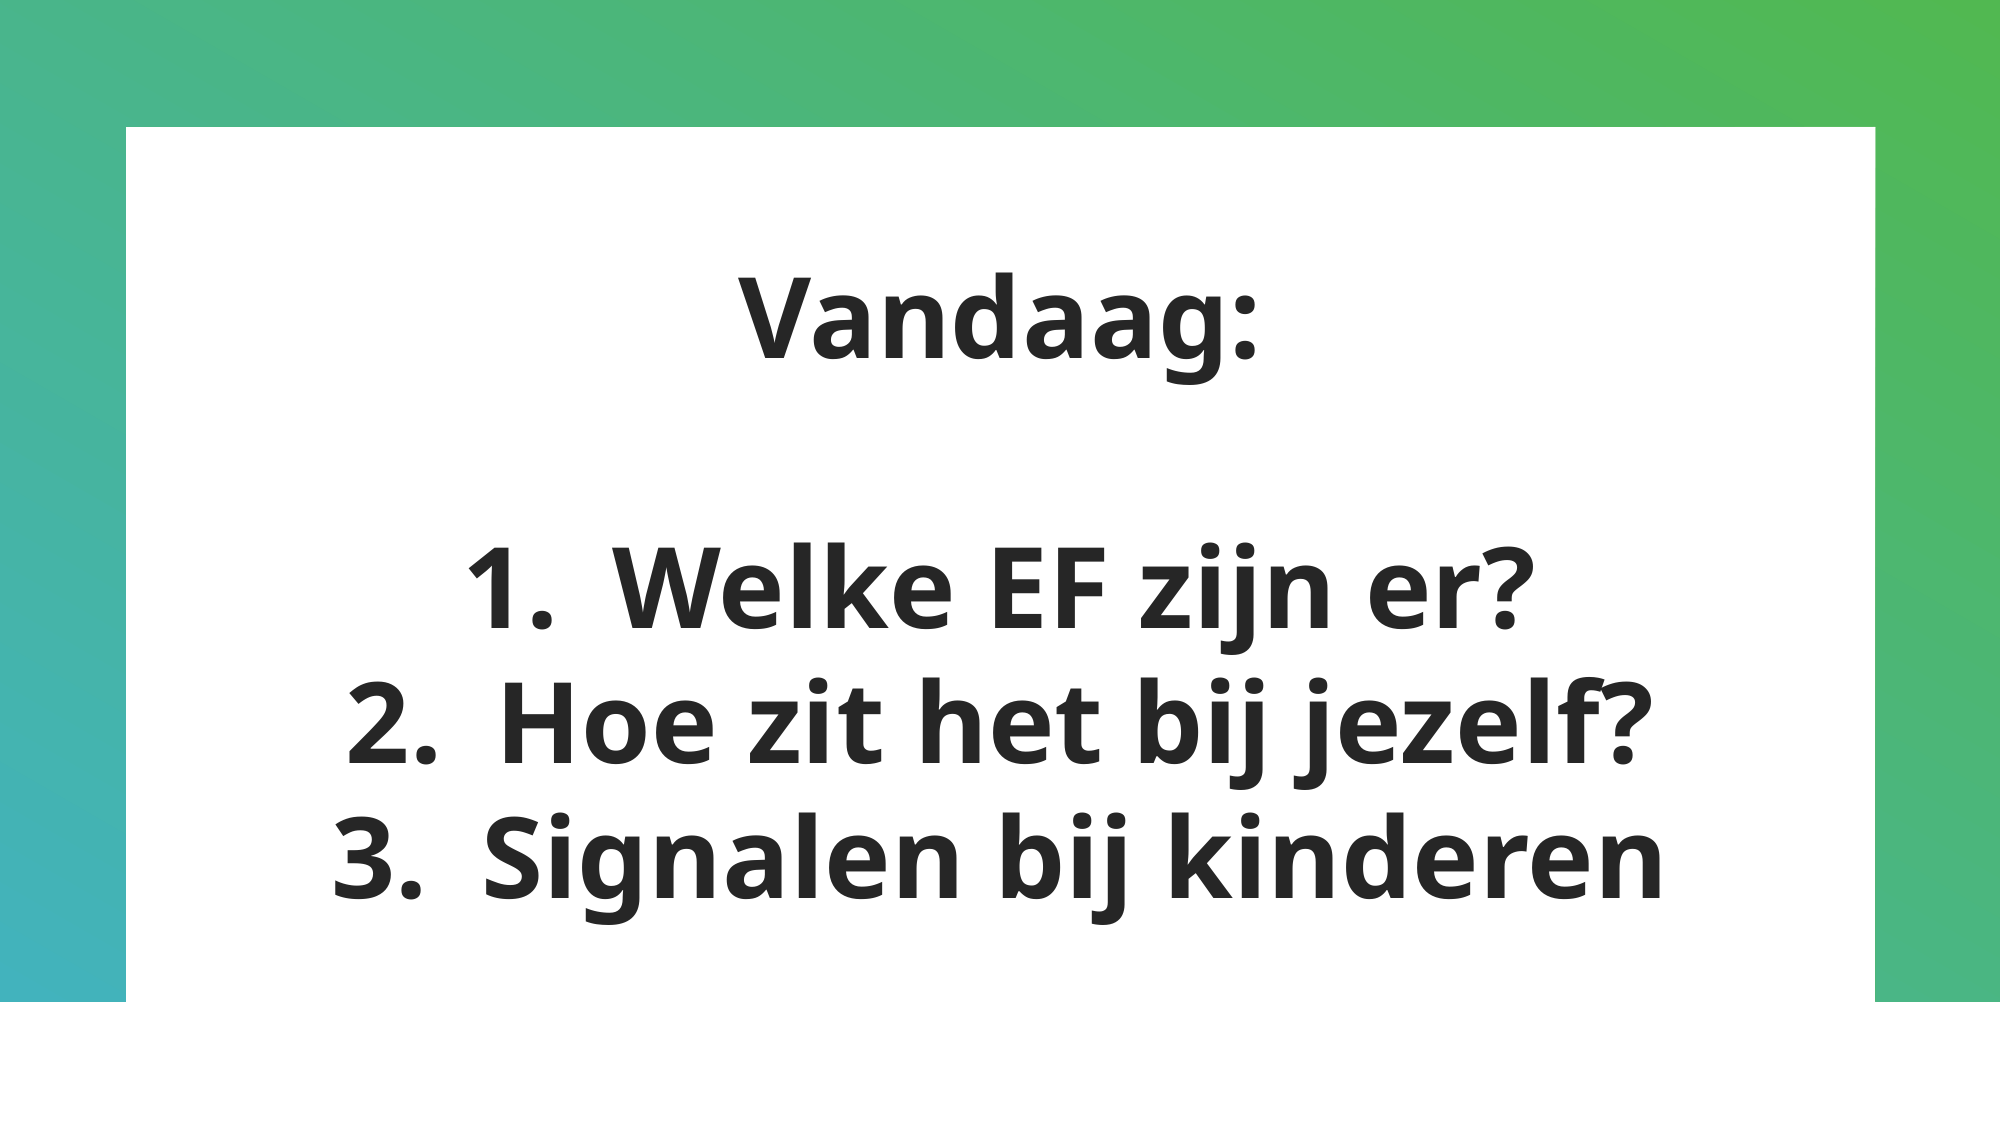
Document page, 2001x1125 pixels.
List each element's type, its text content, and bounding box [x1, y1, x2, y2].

text_box Vandaag: Welke EF zijn er? Hoe zit het bij jezelf? Signalen bij kinderen [316, 238, 1684, 929]
